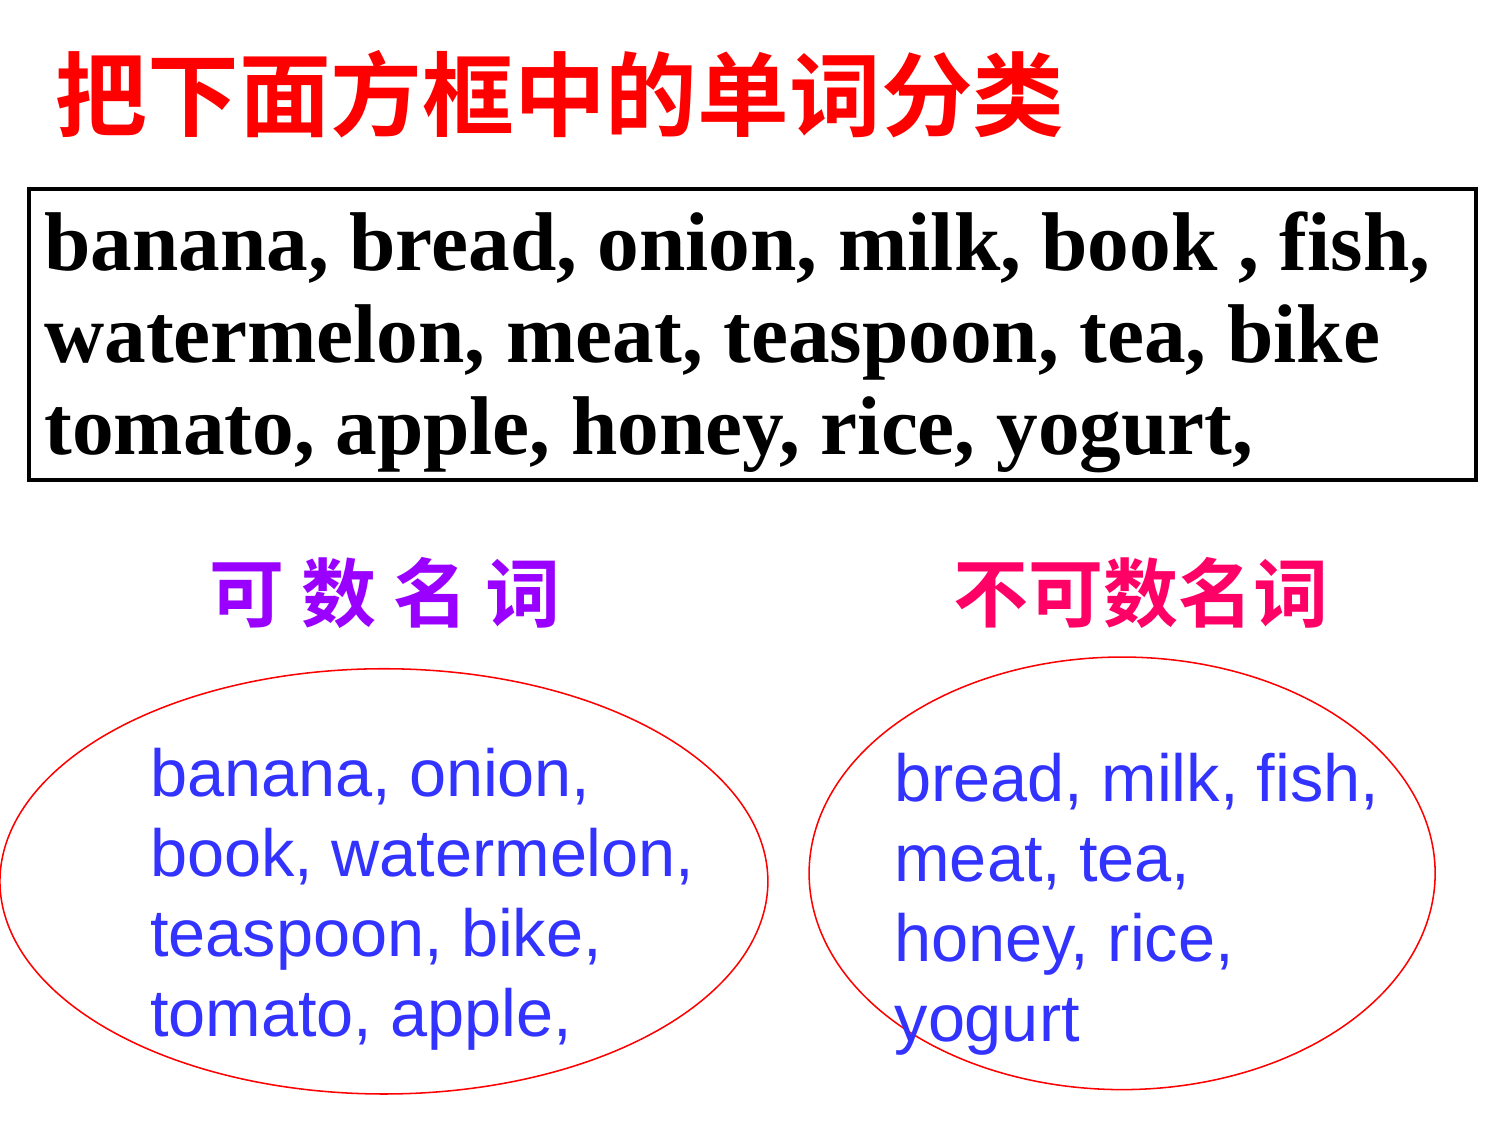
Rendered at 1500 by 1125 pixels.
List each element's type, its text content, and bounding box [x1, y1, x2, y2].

text_box [0, 668, 639, 1044]
text_box [809, 737, 879, 1010]
text_box bread, milk, fish, meat, tea, honey, rice, yogurt [879, 727, 1412, 1063]
text_box [971, 1063, 1273, 1090]
text_box 可 数 名 词 [194, 538, 620, 644]
text_box 把下面方框中的单词分类 [41, 30, 1105, 156]
text_box [76, 656, 1010, 753]
text_box 不可数名词 [939, 538, 1400, 644]
table_header banana, bread, onion, milk, book , fish, watermelon, meat, teaspoon, tea, bike tomato, apple, honey, rice, yogurt, [31, 191, 1474, 478]
text_box [715, 773, 768, 990]
text_box [1412, 791, 1436, 955]
text_box [891, 657, 1353, 727]
text_box banana, onion, book, watermelon, teaspoon, bike, tomato, apple, [135, 722, 715, 1115]
